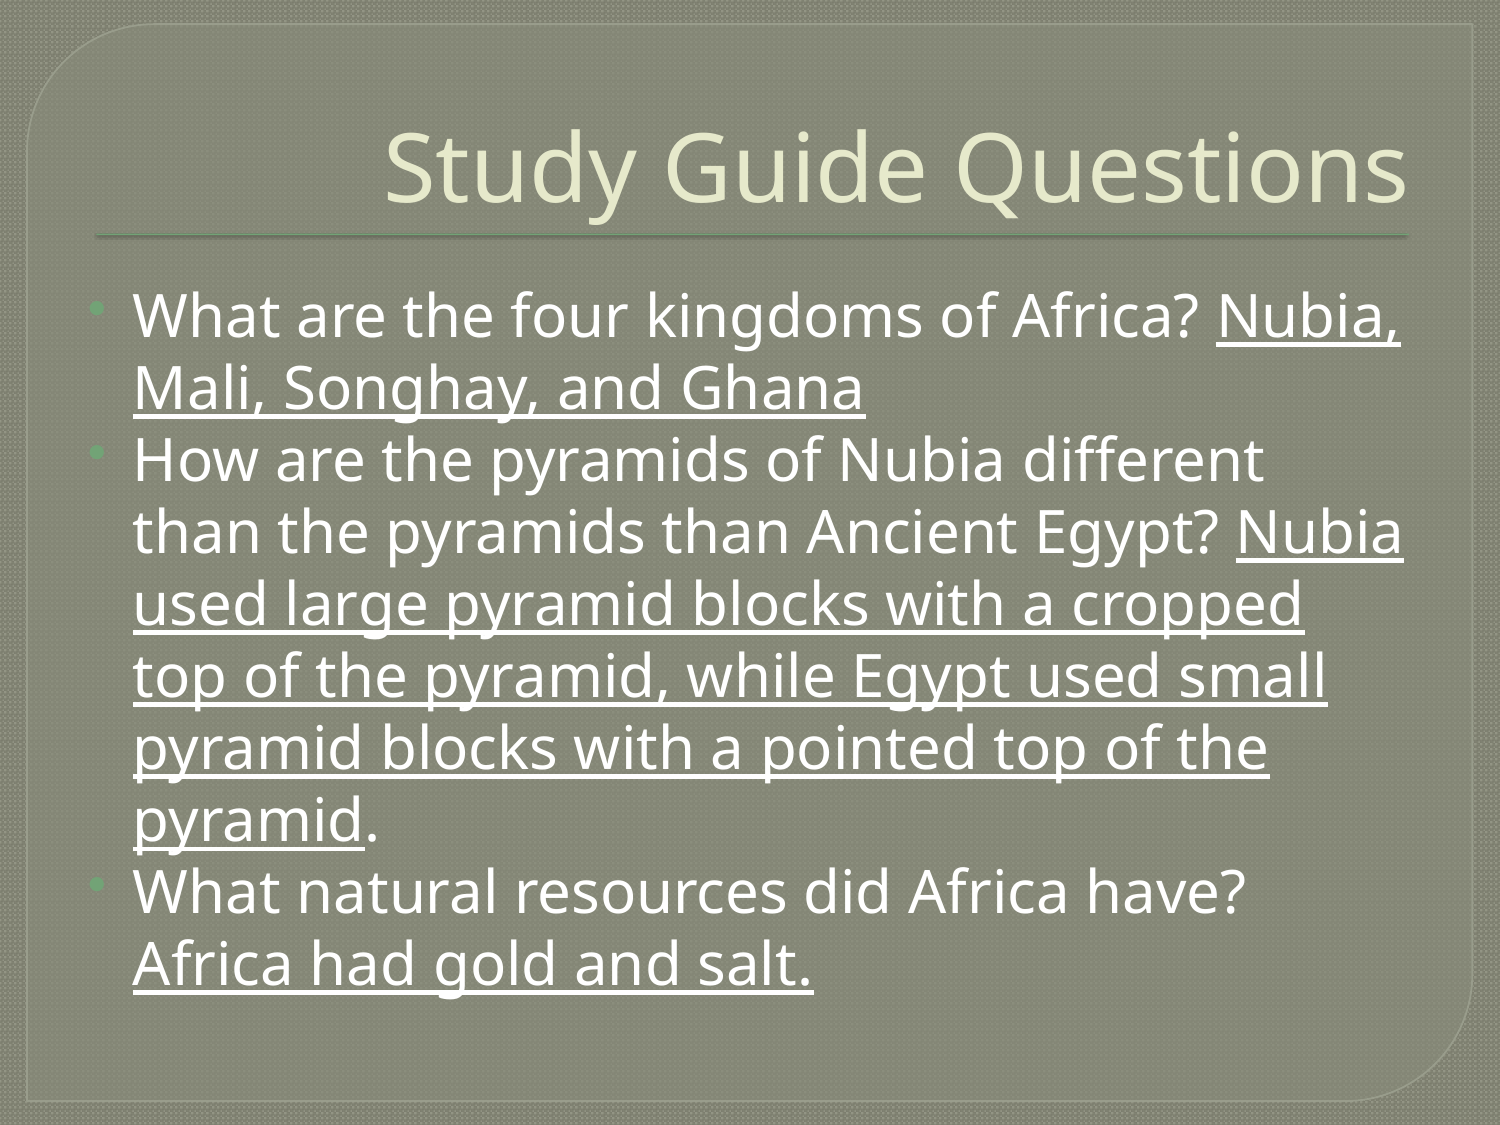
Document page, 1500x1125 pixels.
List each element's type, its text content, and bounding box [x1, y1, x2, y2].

title Study Guide Questions [75, 41, 1425, 230]
list What are the four kingdoms of Africa? Nubia, Mali, Songhay, and Ghana How are the pyramids of Nubia different than the pyramids than Ancient Egypt? Nubia used large pyramid blocks with a cropped top of the pyramid, while Egypt used small pyramid blocks with a pointed top of the pyramid. What natural resources did Africa have? Africa had gold and salt. [75, 270, 1425, 1013]
